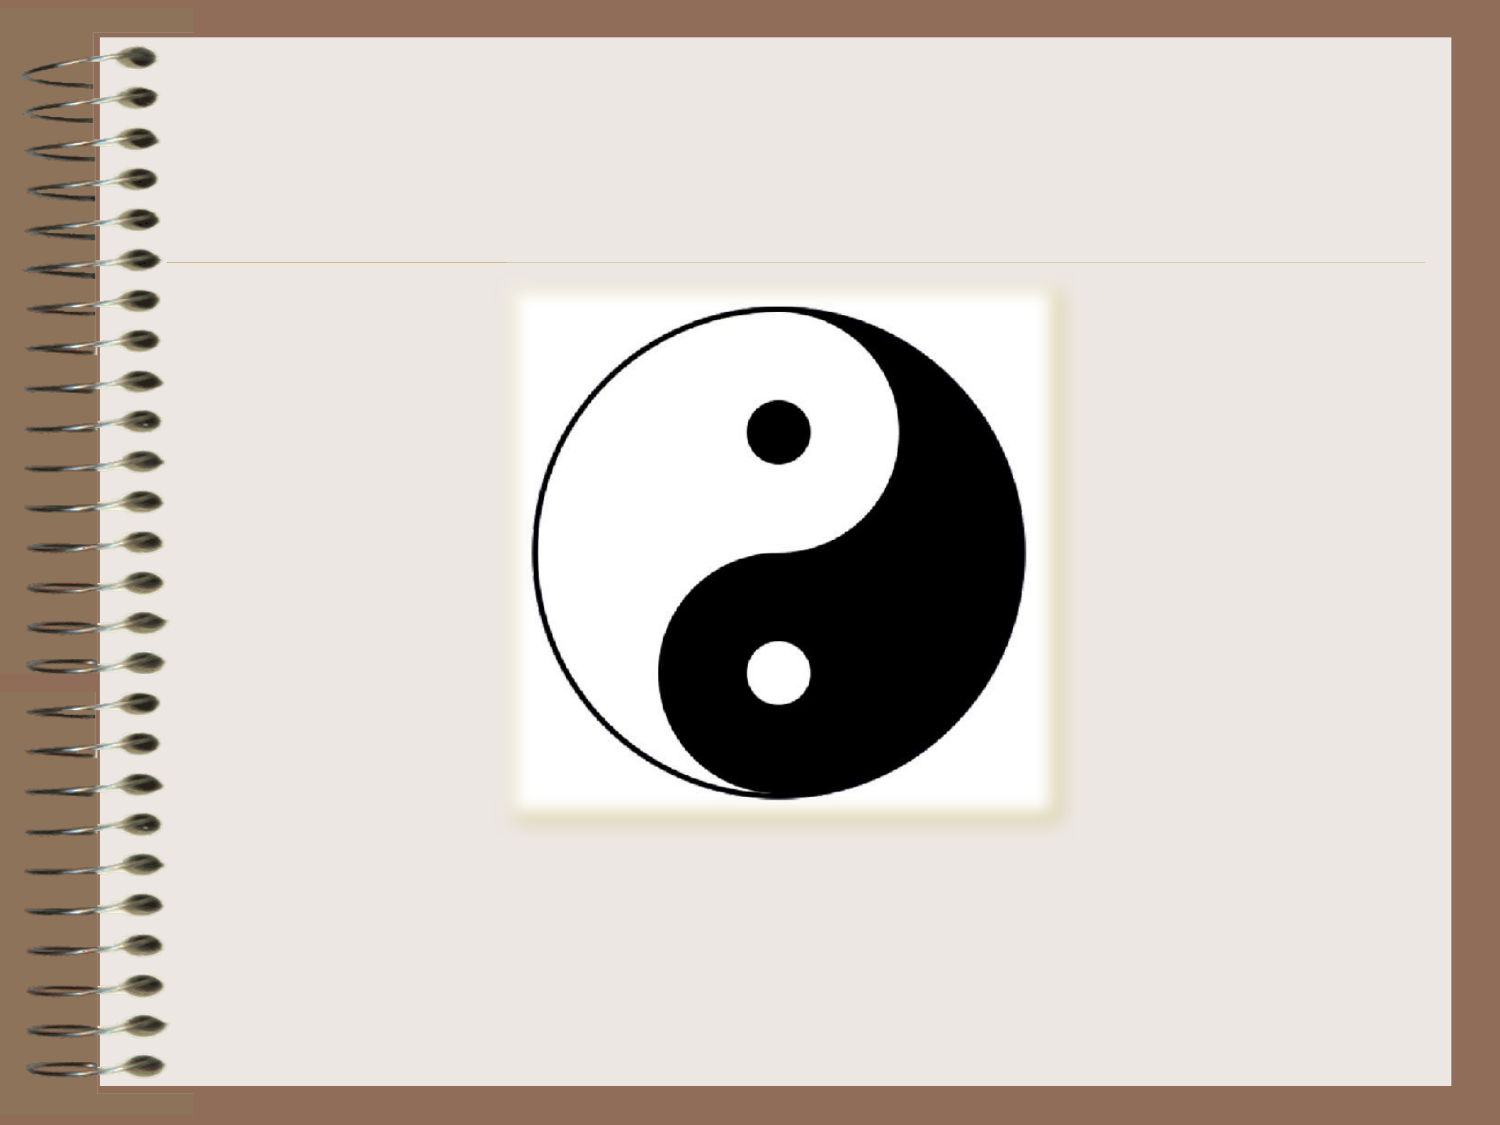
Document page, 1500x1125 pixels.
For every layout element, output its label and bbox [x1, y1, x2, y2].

picture [0, 8, 194, 674]
picture [0, 692, 194, 1115]
picture [489, 266, 1075, 837]
